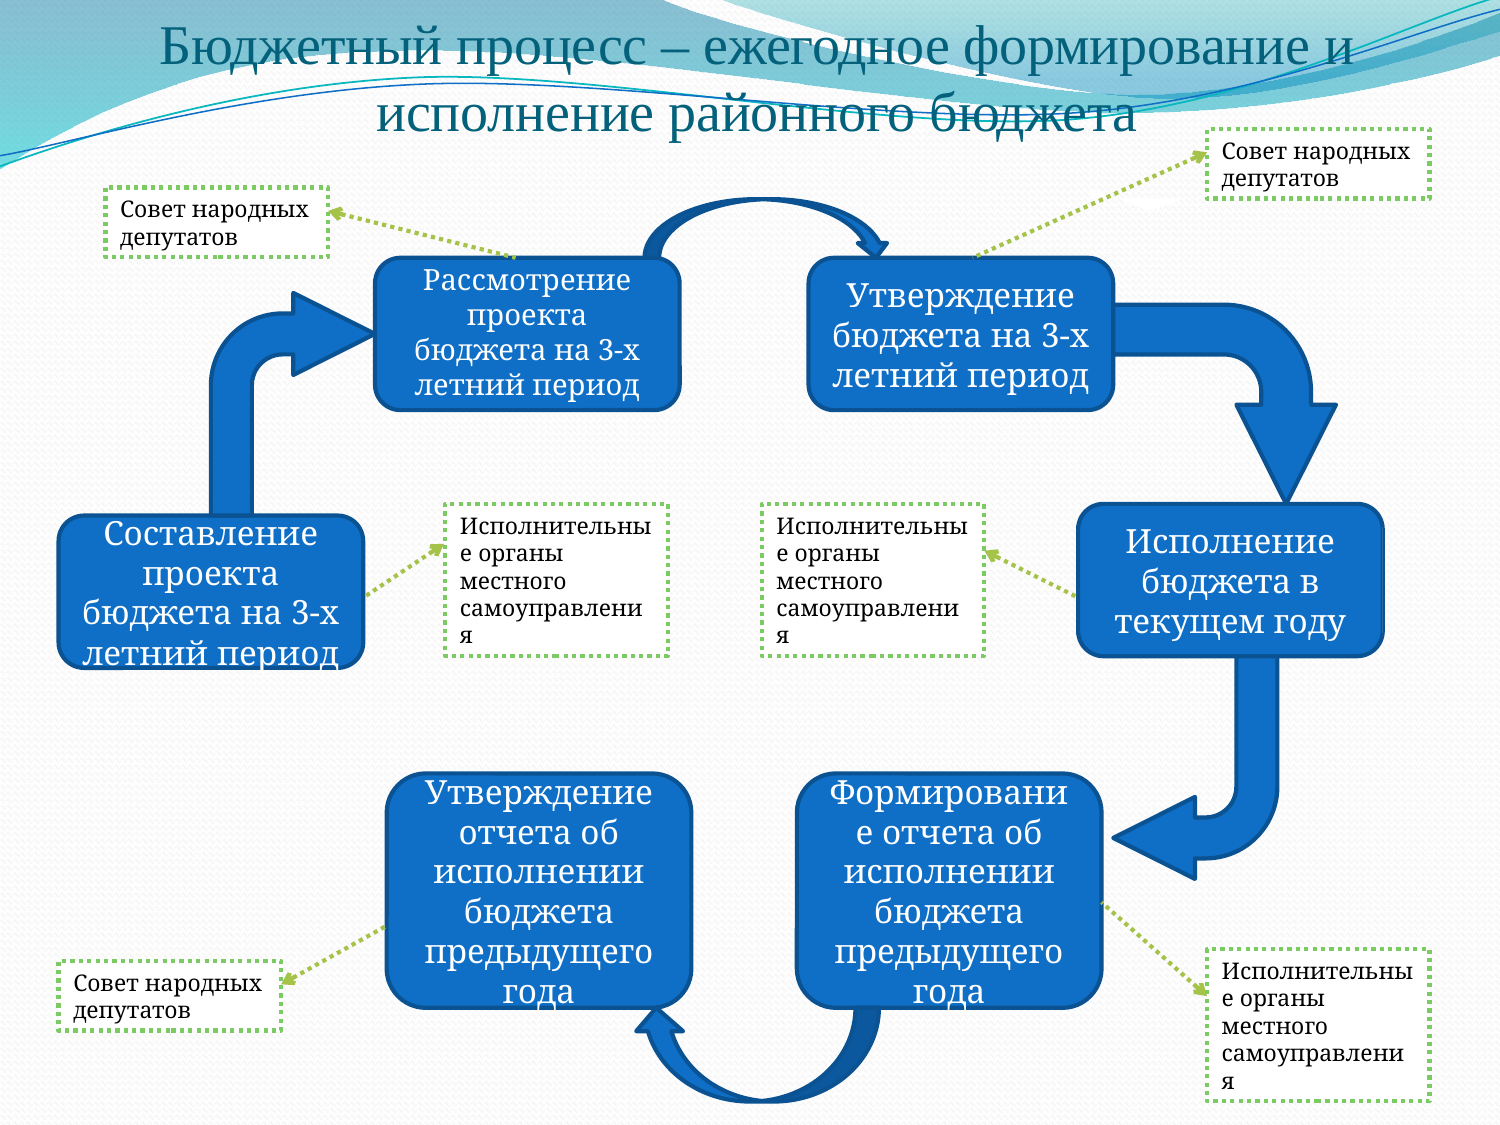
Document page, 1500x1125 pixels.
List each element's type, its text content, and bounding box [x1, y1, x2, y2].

text_box Исполнительные органы местного самоуправления [443, 502, 670, 658]
text_box [350, 941, 357, 947]
text_box [1151, 173, 1158, 179]
text_box Рассмотрение проекта бюджета на 3-х летний период [372, 255, 682, 413]
text_box [1121, 186, 1127, 193]
text_box [642, 197, 889, 260]
title Бюджетный процесс – ежегодное формирование и исполнение районного бюджета [82, 0, 1432, 143]
text_box [1036, 224, 1043, 231]
text_box Совет народных депутатов [103, 185, 330, 259]
text_box [208, 291, 378, 518]
text_box Исполнение бюджета в текущем году [1076, 501, 1385, 659]
text_box [328, 953, 335, 960]
text_box [379, 582, 385, 589]
text_box [1142, 938, 1149, 944]
text_box [306, 965, 313, 972]
text_box [1013, 235, 1020, 241]
text_box [406, 563, 413, 570]
text_box [299, 969, 306, 976]
text_box [1010, 562, 1017, 569]
text_box [1173, 965, 1180, 972]
text_box [413, 559, 420, 565]
text_box [1082, 204, 1089, 210]
text_box [998, 242, 1005, 248]
text_box [1006, 238, 1012, 245]
text_box [380, 924, 386, 931]
text_box [427, 543, 444, 557]
text_box [372, 929, 379, 935]
text_box [420, 554, 427, 561]
text_box [1025, 569, 1032, 576]
text_box [1117, 915, 1123, 922]
text_box [1174, 162, 1181, 169]
text_box [321, 957, 328, 964]
text_box [983, 248, 989, 255]
text_box [1067, 211, 1074, 217]
text_box Формирование отчета об исполнении бюджета предыдущего года [794, 771, 1104, 1010]
text_box Совет народных депутатов [1205, 127, 1432, 201]
text_box [392, 572, 399, 579]
text_box Составление проекта бюджета на 3-х летний период [56, 513, 366, 671]
text_box [343, 945, 350, 952]
text_box [336, 949, 342, 956]
text_box [1154, 949, 1161, 956]
text_box Утверждение бюджета на 3-х летний период [806, 255, 1116, 413]
text_box [975, 252, 982, 258]
text_box [399, 568, 406, 575]
text_box [1070, 592, 1077, 599]
text_box [1148, 943, 1155, 950]
text_box [1111, 654, 1280, 881]
text_box [281, 972, 298, 986]
text_box [1129, 926, 1136, 933]
text_box [634, 1005, 882, 1104]
text_box [984, 549, 1002, 563]
text_box [1104, 904, 1111, 911]
text_box [1111, 302, 1338, 506]
text_box [1033, 573, 1039, 580]
text_box [328, 206, 346, 221]
text_box [385, 577, 392, 584]
text_box [365, 933, 372, 939]
text_box [1055, 584, 1062, 591]
text_box [1167, 960, 1174, 967]
text_box [1135, 932, 1142, 939]
text_box [991, 245, 997, 252]
text_box [372, 586, 378, 593]
text_box [1075, 207, 1081, 214]
text_box [405, 228, 412, 234]
text_box Исполнительные органы местного самоуправления [760, 502, 986, 658]
text_box [1040, 577, 1047, 584]
text_box [1179, 971, 1186, 978]
text_box [1021, 231, 1028, 238]
text_box [1128, 183, 1135, 190]
text_box [1189, 150, 1208, 164]
text_box [1143, 176, 1150, 183]
text_box [1110, 910, 1117, 917]
text_box [1044, 221, 1051, 227]
text_box [1166, 166, 1173, 172]
text_box [1063, 588, 1069, 595]
text_box [1059, 214, 1066, 221]
text_box [314, 961, 320, 968]
text_box Исполнительные органы местного самоуправления [1205, 947, 1432, 1103]
text_box [365, 591, 371, 598]
text_box [1192, 982, 1208, 997]
text_box [1003, 558, 1009, 565]
text_box [1123, 921, 1130, 928]
text_box [1052, 217, 1058, 224]
text_box Совет народных депутатов [56, 959, 283, 1033]
text_box [1159, 169, 1165, 176]
text_box [1160, 954, 1167, 961]
text_box Утверждение отчета об исполнении бюджета предыдущего года [384, 771, 694, 1010]
text_box [1089, 187, 1184, 211]
